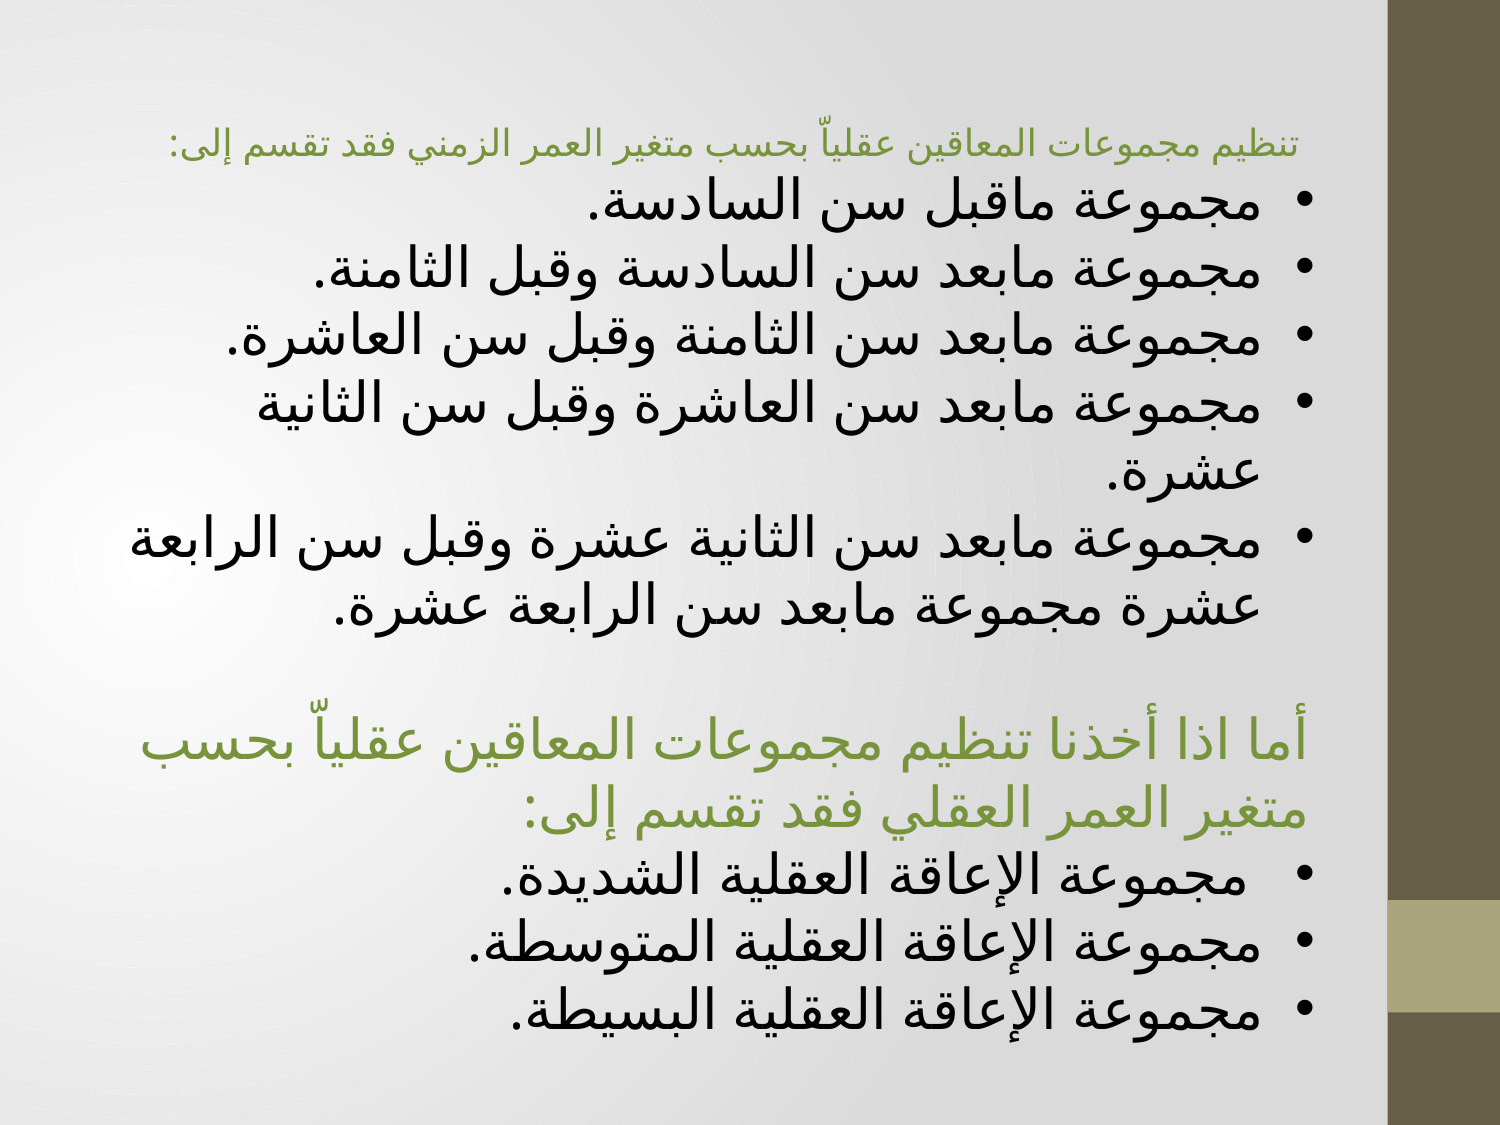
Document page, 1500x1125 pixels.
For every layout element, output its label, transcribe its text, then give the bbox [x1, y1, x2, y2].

list تنظيم مجموعات المعاقين عقلياّ بحسب متغير العمر الزمني فقد تقسم إلى: مجموعة ماقبل سن السادسة. مجموعة مابعد سن السادسة وقبل الثامنة. مجموعة مابعد سن الثامنة وقبل سن العاشرة. مجموعة مابعد سن العاشرة وقبل سن الثانية عشرة. مجموعة مابعد سن الثانية عشرة وقبل سن الرابعة عشرة مجموعة مابعد سن الرابعة عشرة. أما اذا أخذنا تنظيم مجموعات المعاقين عقلياّ بحسب متغير العمر العقلي فقد تقسم إلى: مجموعة الإعاقة العقلية الشديدة. مجموعة الإعاقة العقلية المتوسطة. مجموعة الإعاقة العقلية البسيطة. [75, 66, 1325, 1050]
